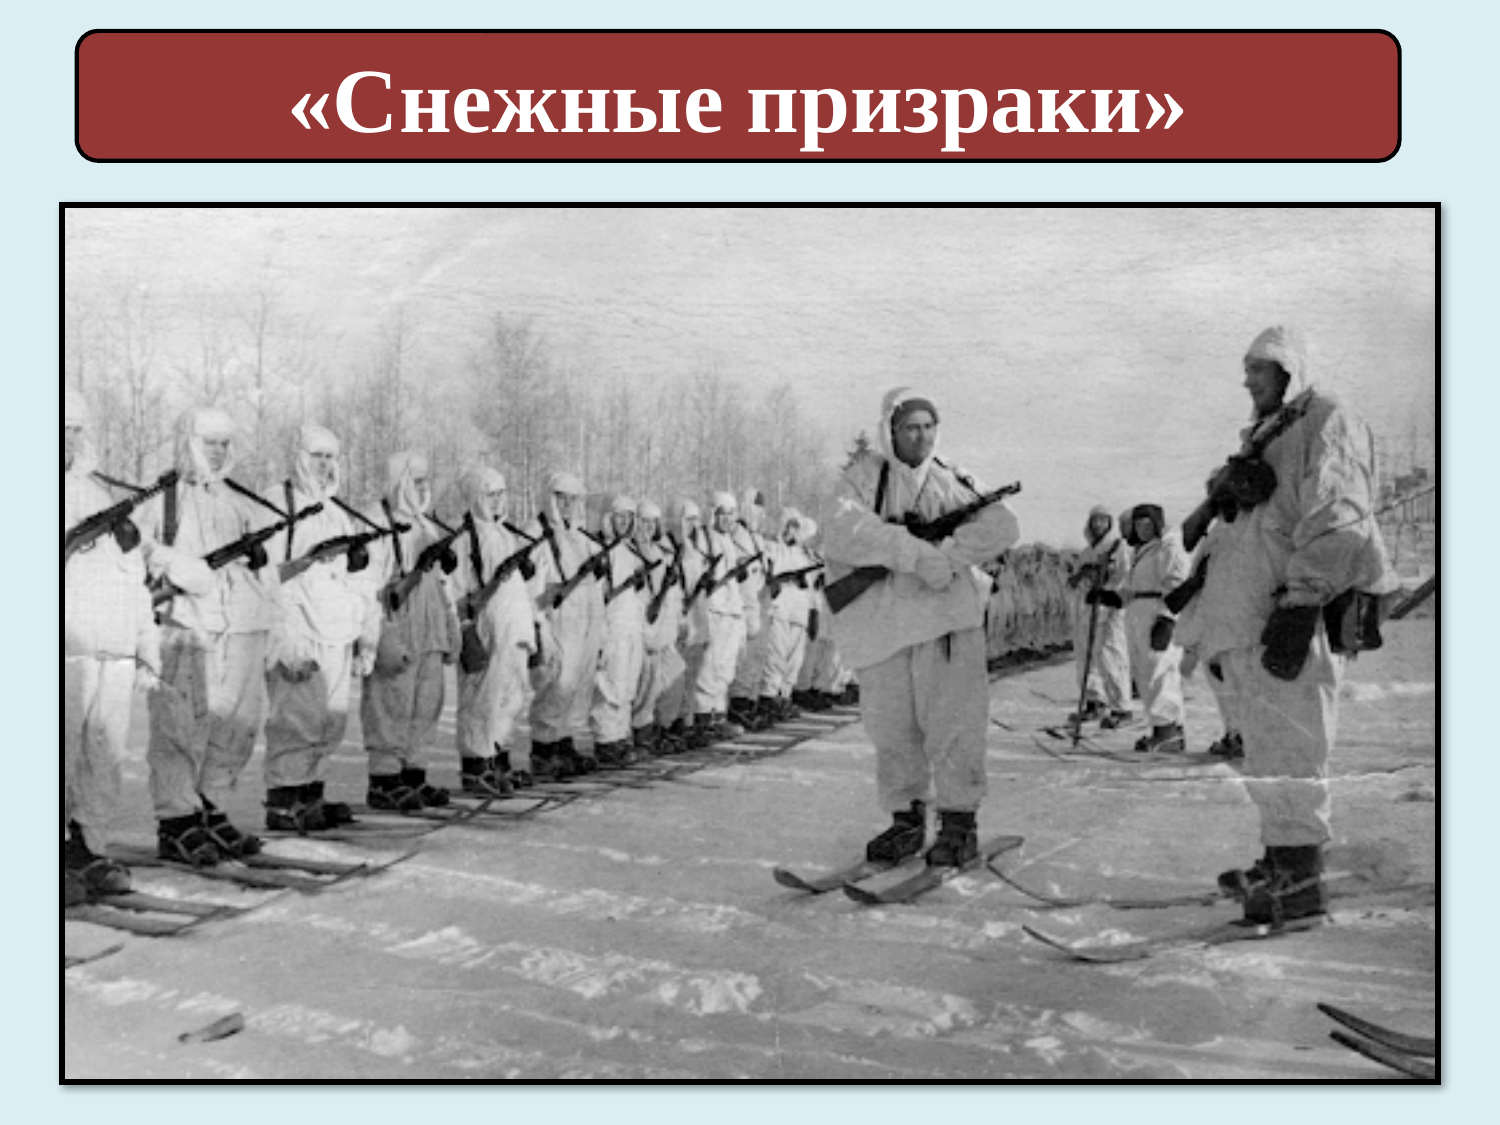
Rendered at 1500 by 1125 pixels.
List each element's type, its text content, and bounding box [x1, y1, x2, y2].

text_box «Снежные призраки» [74, 28, 1402, 163]
picture [64, 207, 1436, 1079]
